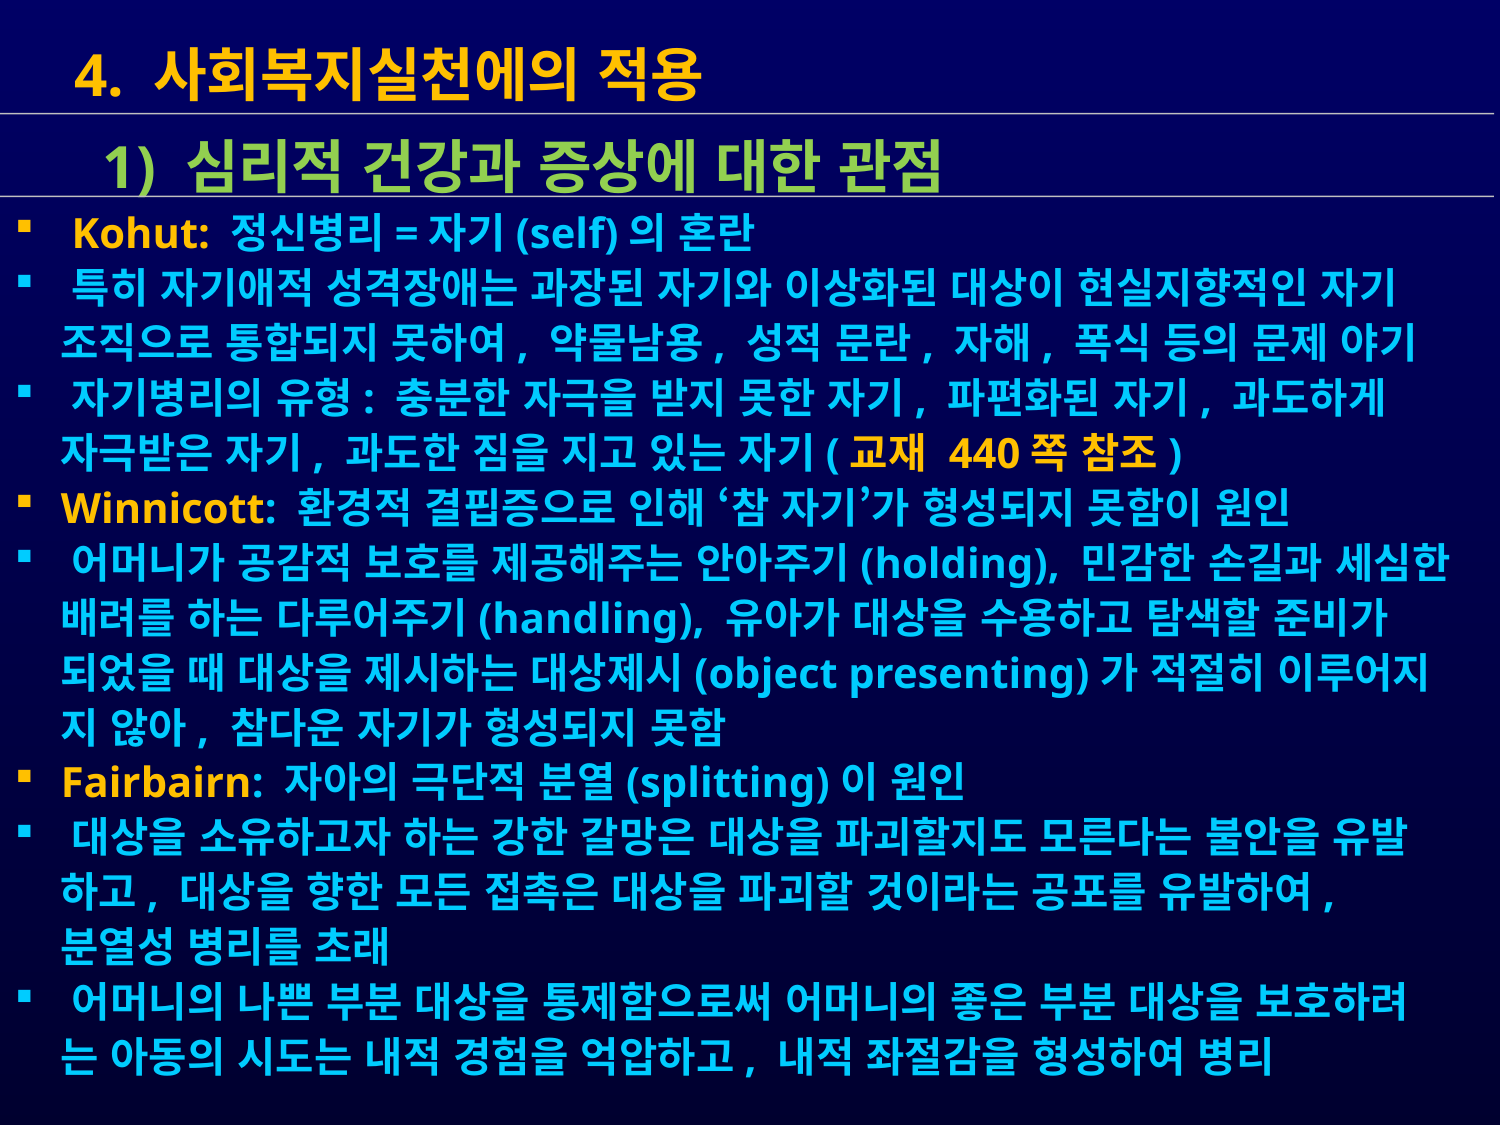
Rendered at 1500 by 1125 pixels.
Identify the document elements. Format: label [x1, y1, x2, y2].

text_box [0, 30, 1500, 1092]
